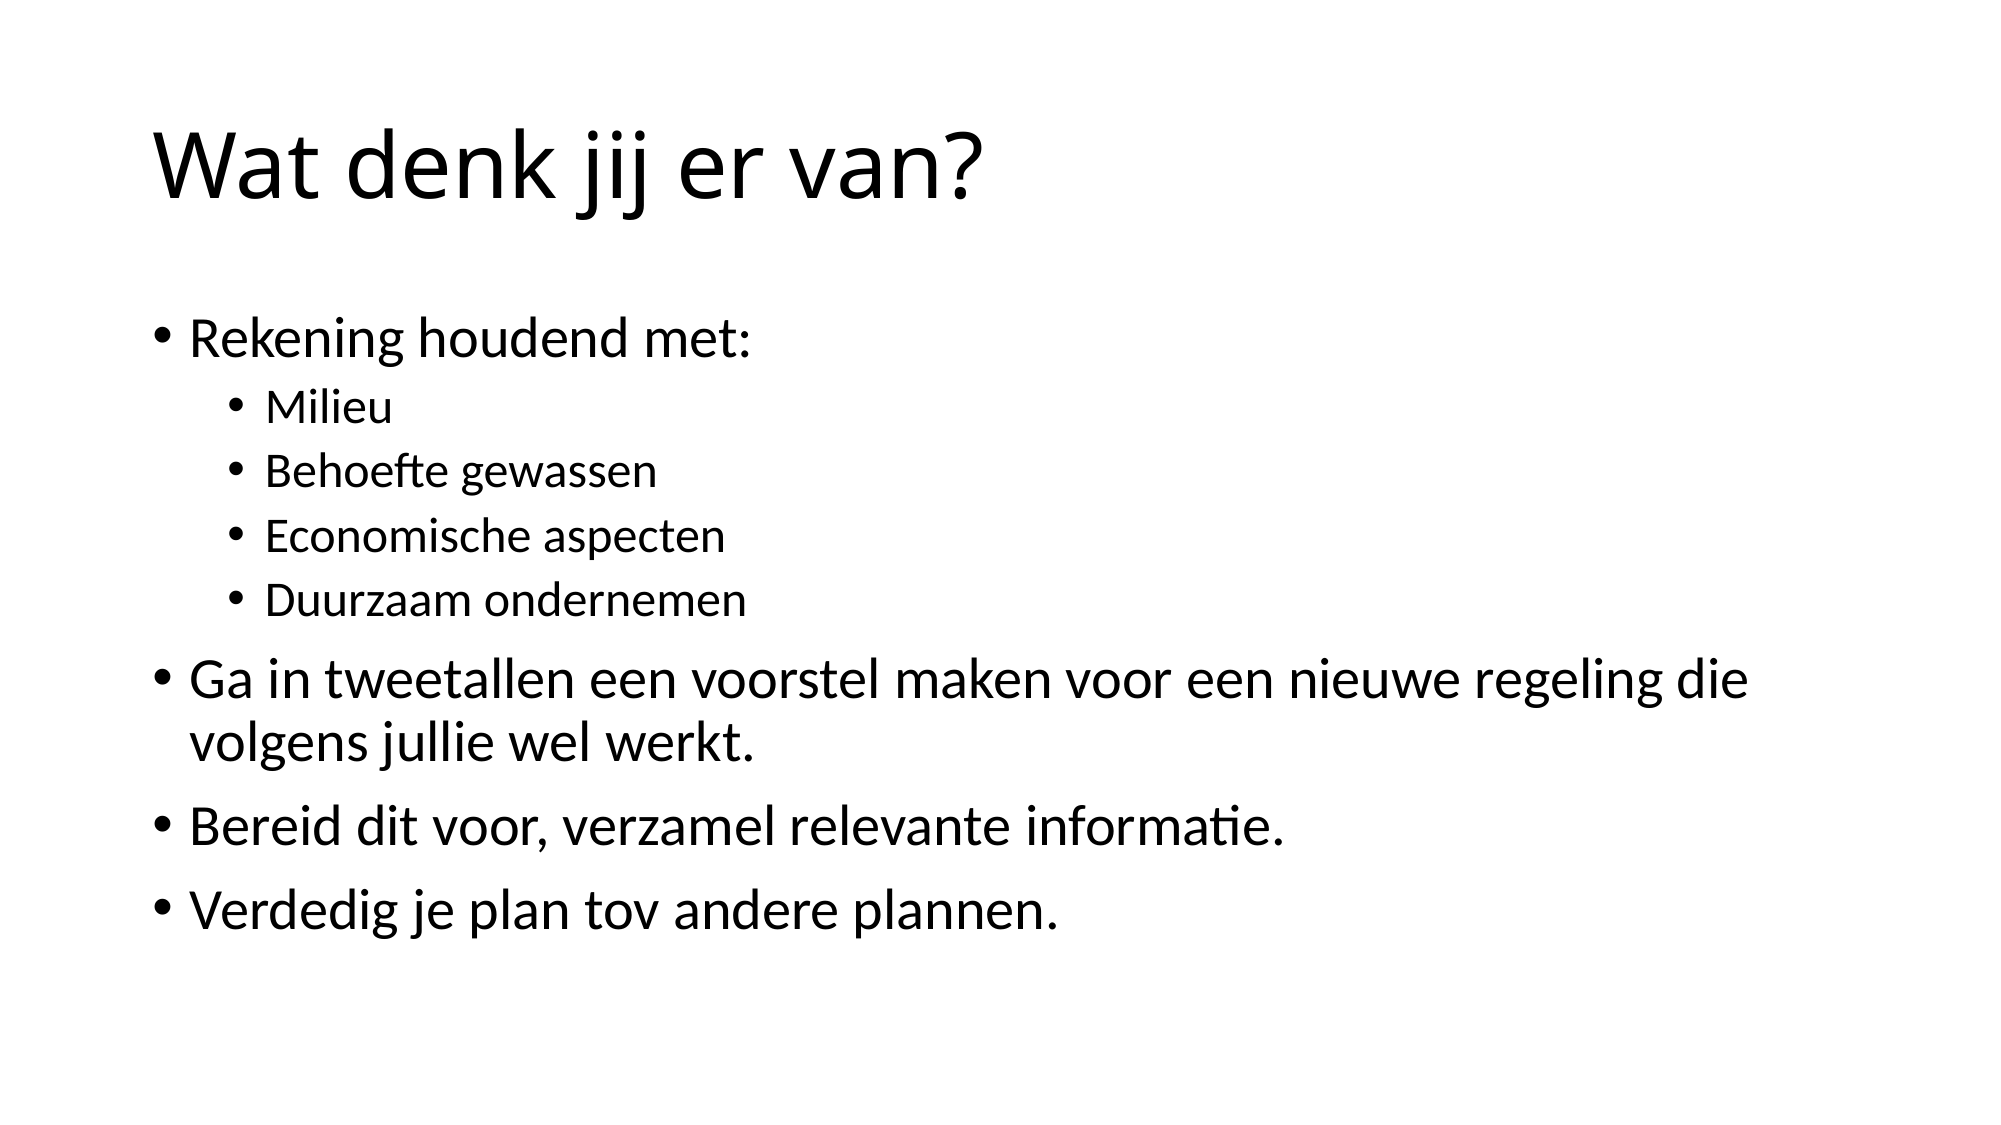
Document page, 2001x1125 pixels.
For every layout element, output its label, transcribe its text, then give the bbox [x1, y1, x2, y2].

list Rekening houdend met: Milieu Behoefte gewassen Economische aspecten Duurzaam ondernemen Ga in tweetallen een voorstel maken voor een nieuwe regeling die volgens jullie wel werkt. Bereid dit voor, verzamel relevante informatie. Verdedig je plan tov andere plannen. [137, 299, 1863, 1014]
title Wat denk jij er van? [137, 59, 1863, 278]
